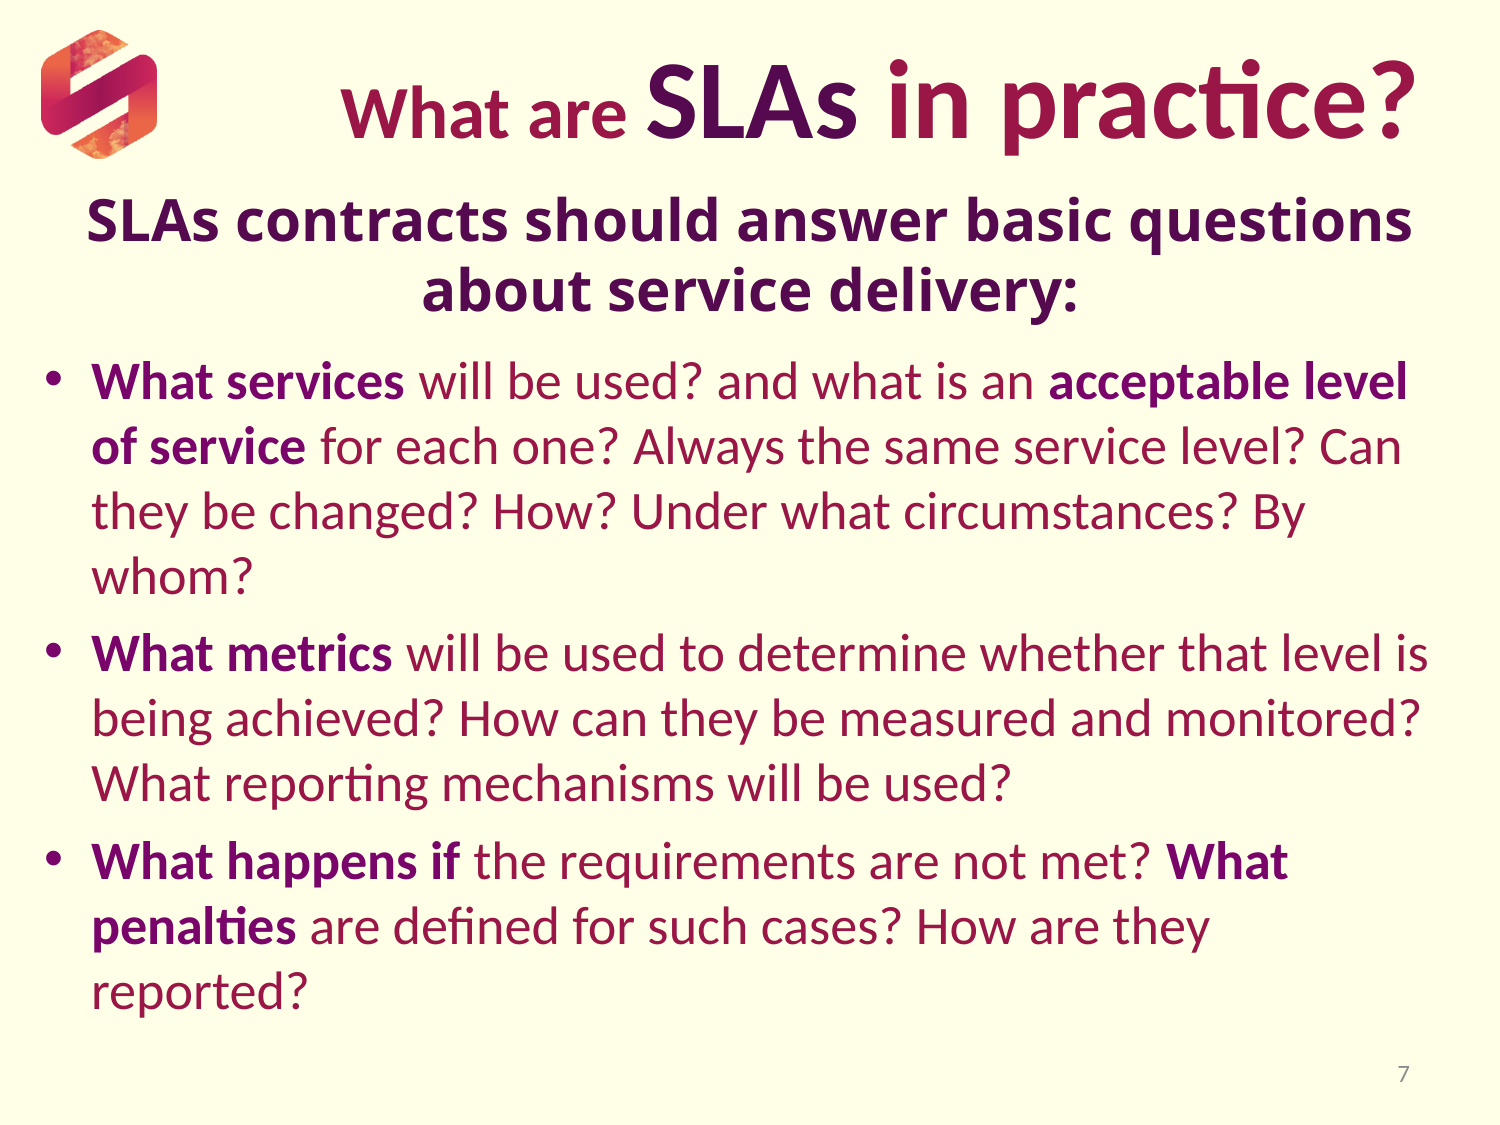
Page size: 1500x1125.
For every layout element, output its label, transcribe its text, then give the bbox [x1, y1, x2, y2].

text_box What are SLAs in practice? [76, 19, 1436, 169]
slide_number 7 [1074, 1042, 1425, 1103]
text_box What services will be used? and what is an acceptable level of service for each one? Always the same service level? Can they be changed? How? Under what circumstances? By whom? What metrics will be used to determine whether that level is being achieved? How can they be measured and monitored? What reporting mechanisms will be used? What happens if the requirements are not met? What penalties are defined for such cases? How are they reported? [29, 338, 1453, 1028]
text_box SLAs contracts should answer basic questions about service delivery: [53, 175, 1447, 330]
picture [41, 30, 76, 159]
